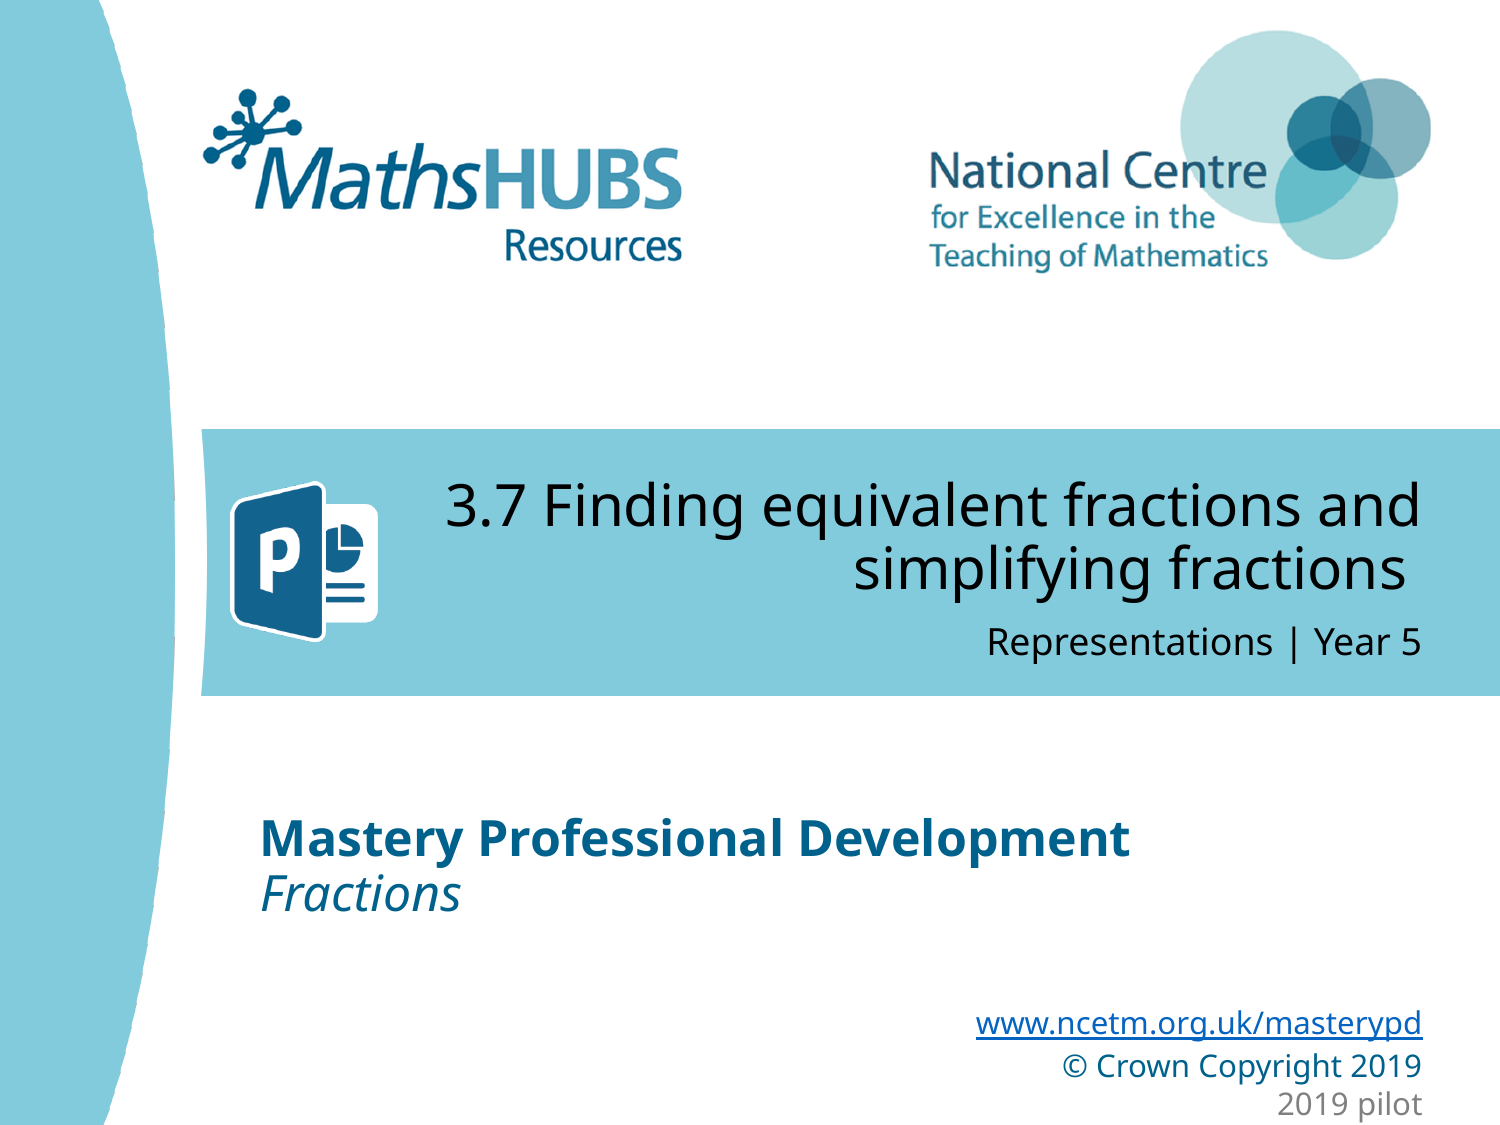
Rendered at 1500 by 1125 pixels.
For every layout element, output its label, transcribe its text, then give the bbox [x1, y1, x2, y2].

picture [178, 429, 1500, 696]
picture [200, 85, 688, 274]
subtitle Representations | Year 5 [407, 614, 1438, 673]
picture [0, 0, 175, 1125]
picture [927, 29, 1431, 274]
title 3.7 Finding equivalent fractions and simplifying fractions [407, 432, 1438, 614]
list Fractions [244, 860, 1161, 945]
